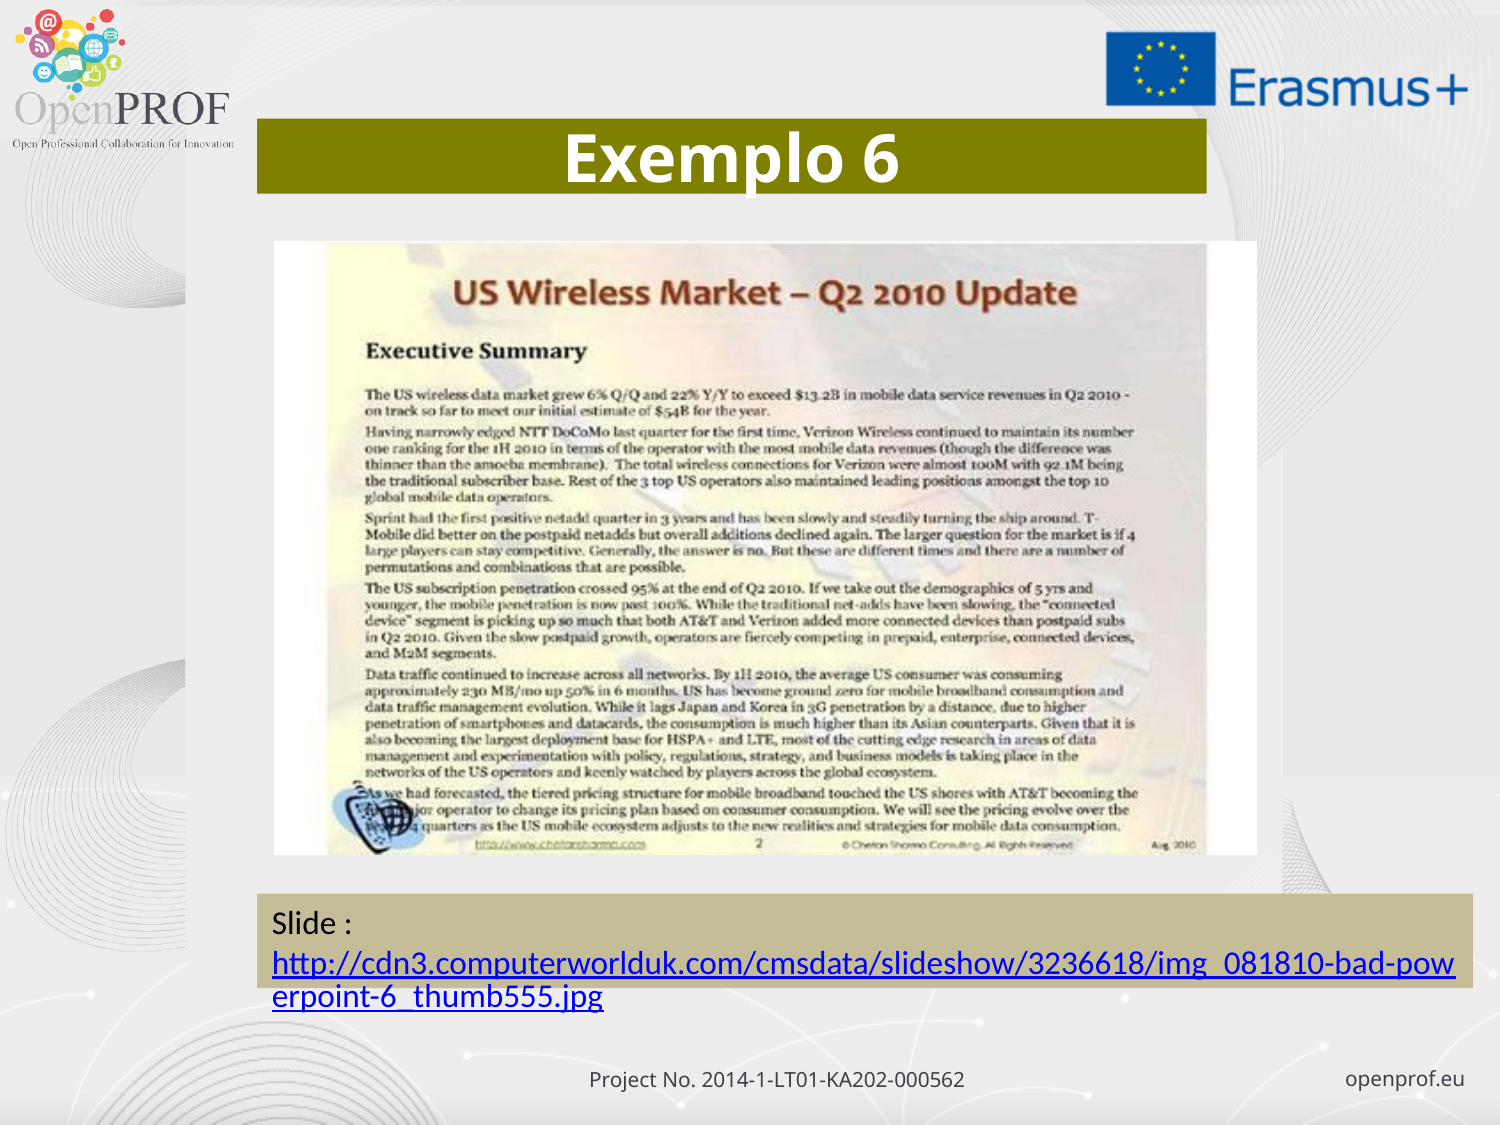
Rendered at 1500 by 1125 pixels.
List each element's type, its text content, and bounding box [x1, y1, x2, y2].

picture [0, 0, 1500, 1125]
title Exemplo 6 [257, 118, 1207, 194]
text_box Slide : http://cdn3.computerworlduk.com/cmsdata/slideshow/3236618/img_081810-bad-powerpoint-6_thumb555.jpg [257, 893, 1473, 989]
